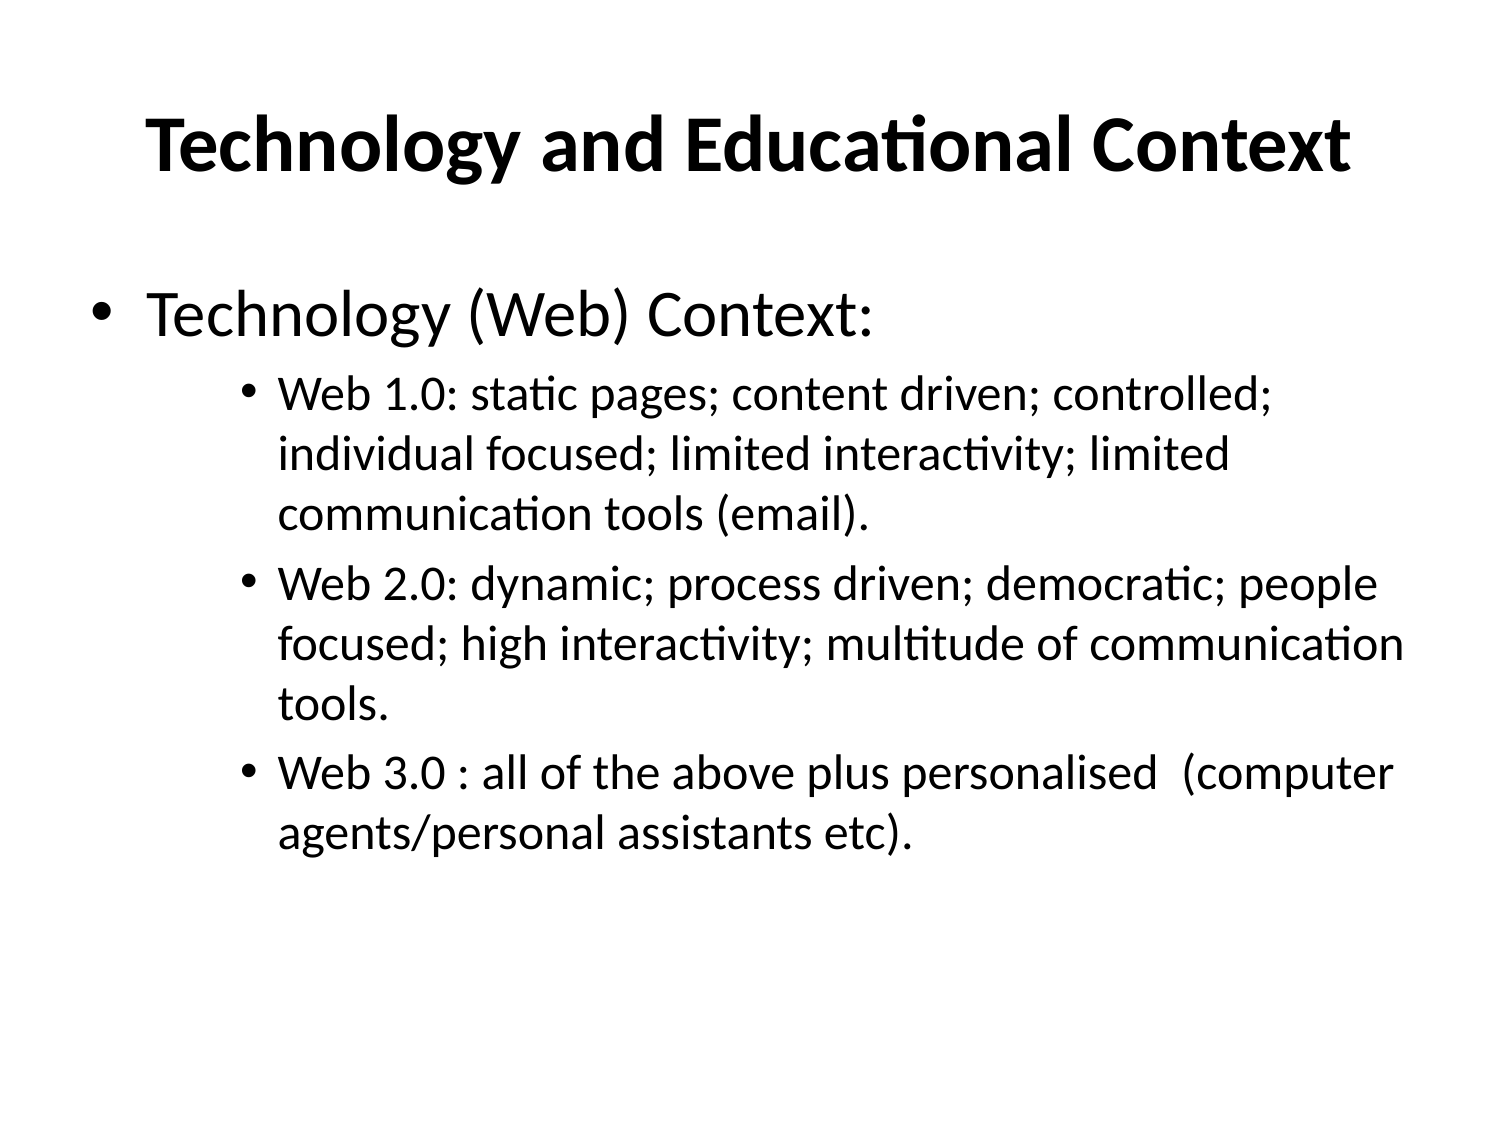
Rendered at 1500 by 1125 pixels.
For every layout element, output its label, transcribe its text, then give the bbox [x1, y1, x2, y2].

title Technology and Educational Context [74, 44, 1426, 233]
list Technology (Web) Context: Web 1.0: static pages; content driven; controlled; individual focused; limited interactivity; limited communication tools (email). Web 2.0: dynamic; process driven; democratic; people focused; high interactivity; multitude of communication tools. Web 3.0 : all of the above plus personalised (computer agents/personal assistants etc). [74, 262, 1426, 1006]
